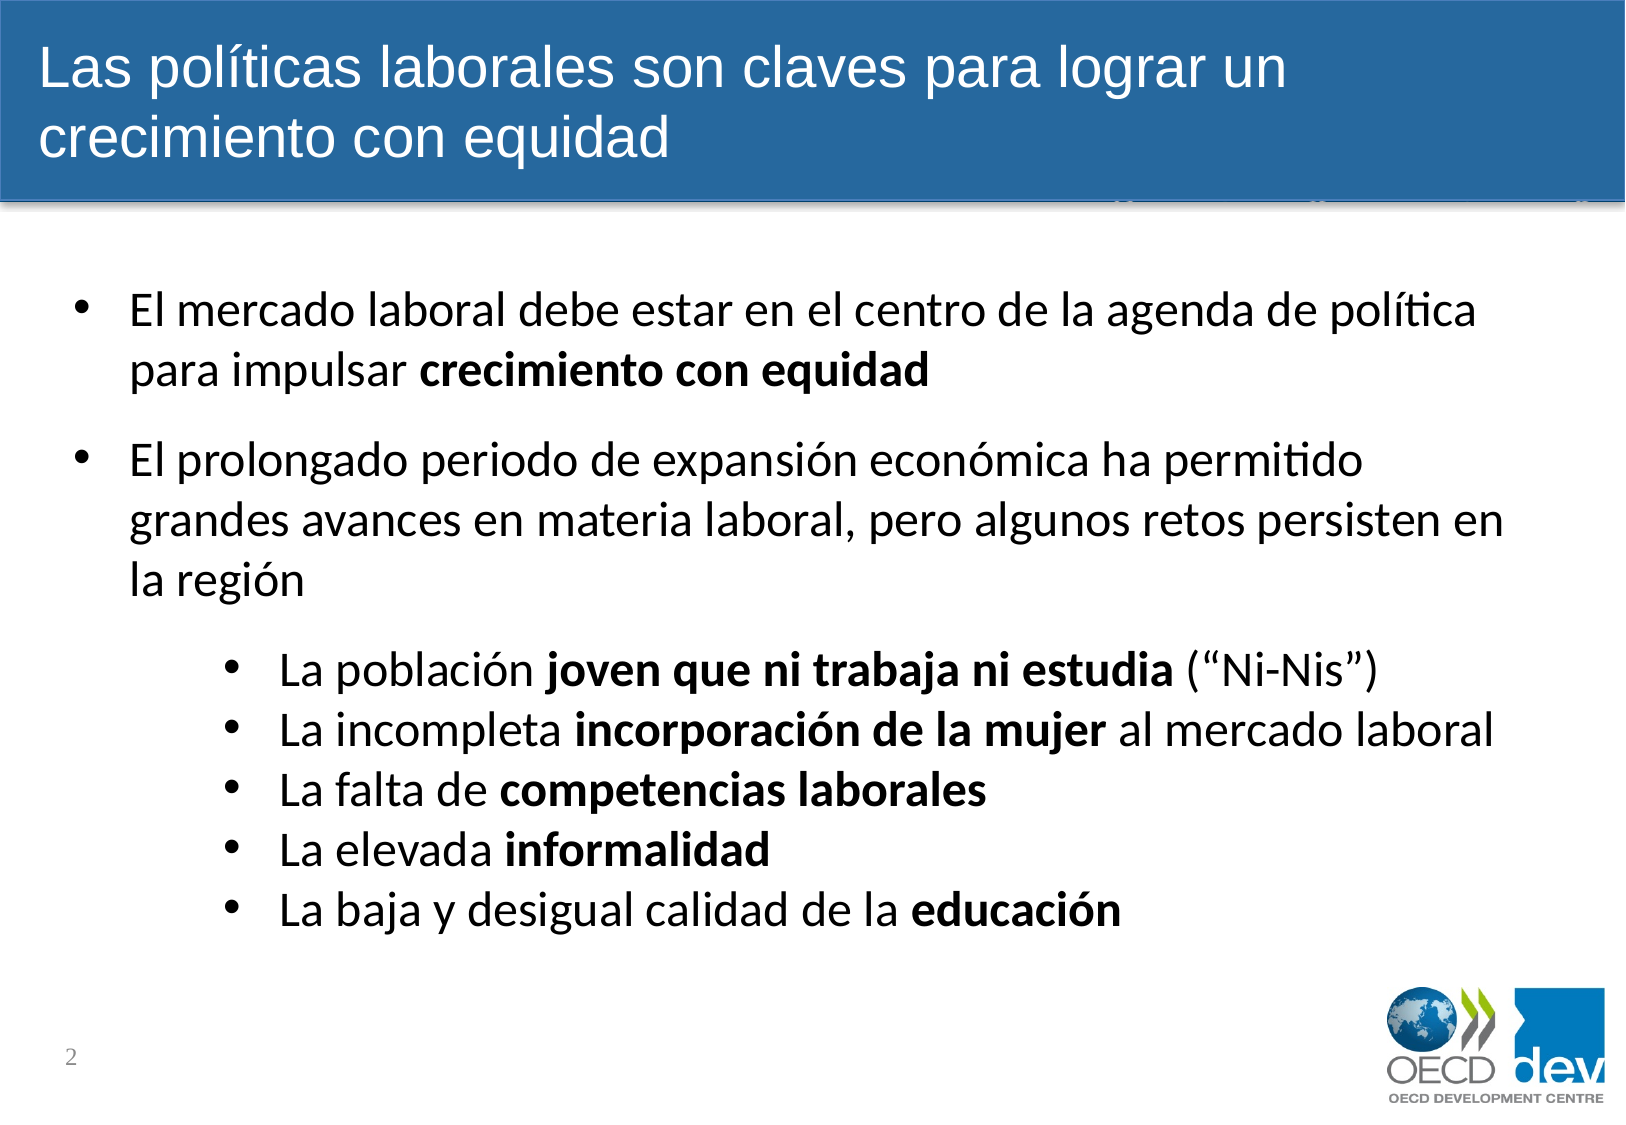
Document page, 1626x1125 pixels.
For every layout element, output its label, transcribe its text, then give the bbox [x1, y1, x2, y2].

text_box El mercado laboral debe estar en el centro de la agenda de política para impulsar crecimiento con equidad El prolongado periodo de expansión económica ha permitido grandes avances en materia laboral, pero algunos retos persisten en la región La población joven que ni trabaja ni estudia (“Ni-Nis”) La incompleta incorporación de la mujer al mercado laboral La falta de competencias laborales La elevada informalidad La baja y desigual calidad de la educación [58, 269, 1536, 913]
text_box Las políticas laborales son claves para lograr un crecimiento con equidad [23, 21, 1599, 177]
picture [1387, 987, 1605, 1103]
slide_number 2 [50, 1025, 430, 1085]
text_box [0, 0, 1625, 201]
